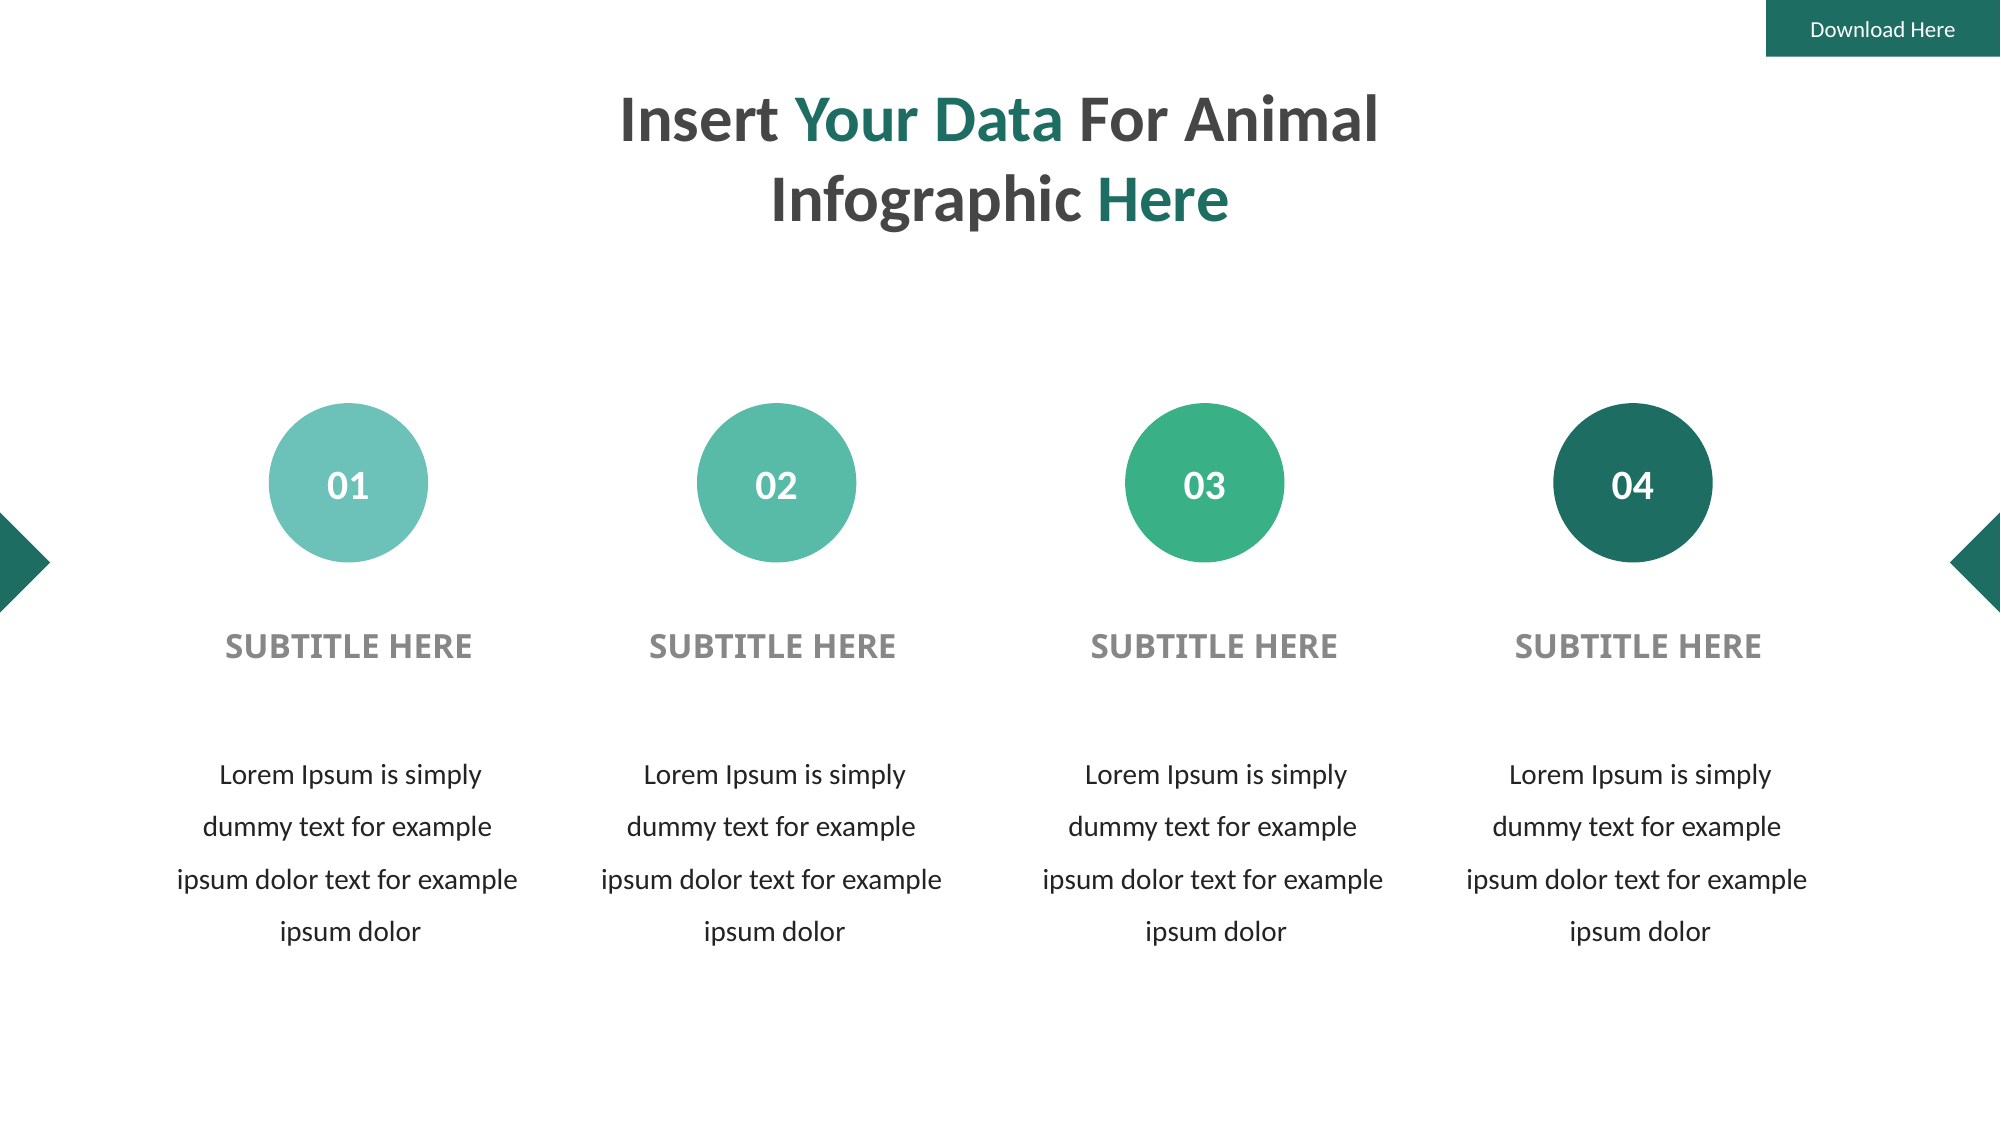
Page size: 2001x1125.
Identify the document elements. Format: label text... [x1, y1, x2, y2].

text_box [1948, 510, 2000, 615]
text_box 01 [312, 450, 385, 515]
text_box SUBTITLE HERE [634, 617, 912, 673]
text_box Insert Your Data For Animal Infographic Here [505, 67, 1495, 243]
text_box SUBTITLE HERE [210, 617, 488, 673]
text_box SUBTITLE HERE [1075, 617, 1354, 673]
text_box Lorem Ipsum is simply dummy text for example ipsum dolor text for example ipsum dolor [1447, 730, 1834, 955]
text_box [1552, 402, 1714, 564]
text_box Lorem Ipsum is simply dummy text for example ipsum dolor text for example ipsum dolor [1023, 730, 1410, 955]
text_box Lorem Ipsum is simply dummy text for example ipsum dolor text for example ipsum dolor [581, 730, 968, 955]
text_box Lorem Ipsum is simply dummy text for example ipsum dolor text for example ipsum dolor [157, 730, 544, 955]
text_box SUBTITLE HERE [1499, 617, 1778, 673]
text_box Download Here [1765, 0, 2000, 58]
text_box [695, 402, 858, 564]
text_box [0, 510, 52, 615]
text_box [1124, 402, 1286, 564]
text_box 02 [740, 450, 813, 515]
text_box [267, 402, 430, 564]
text_box 03 [1168, 450, 1241, 515]
text_box 04 [1596, 450, 1670, 515]
